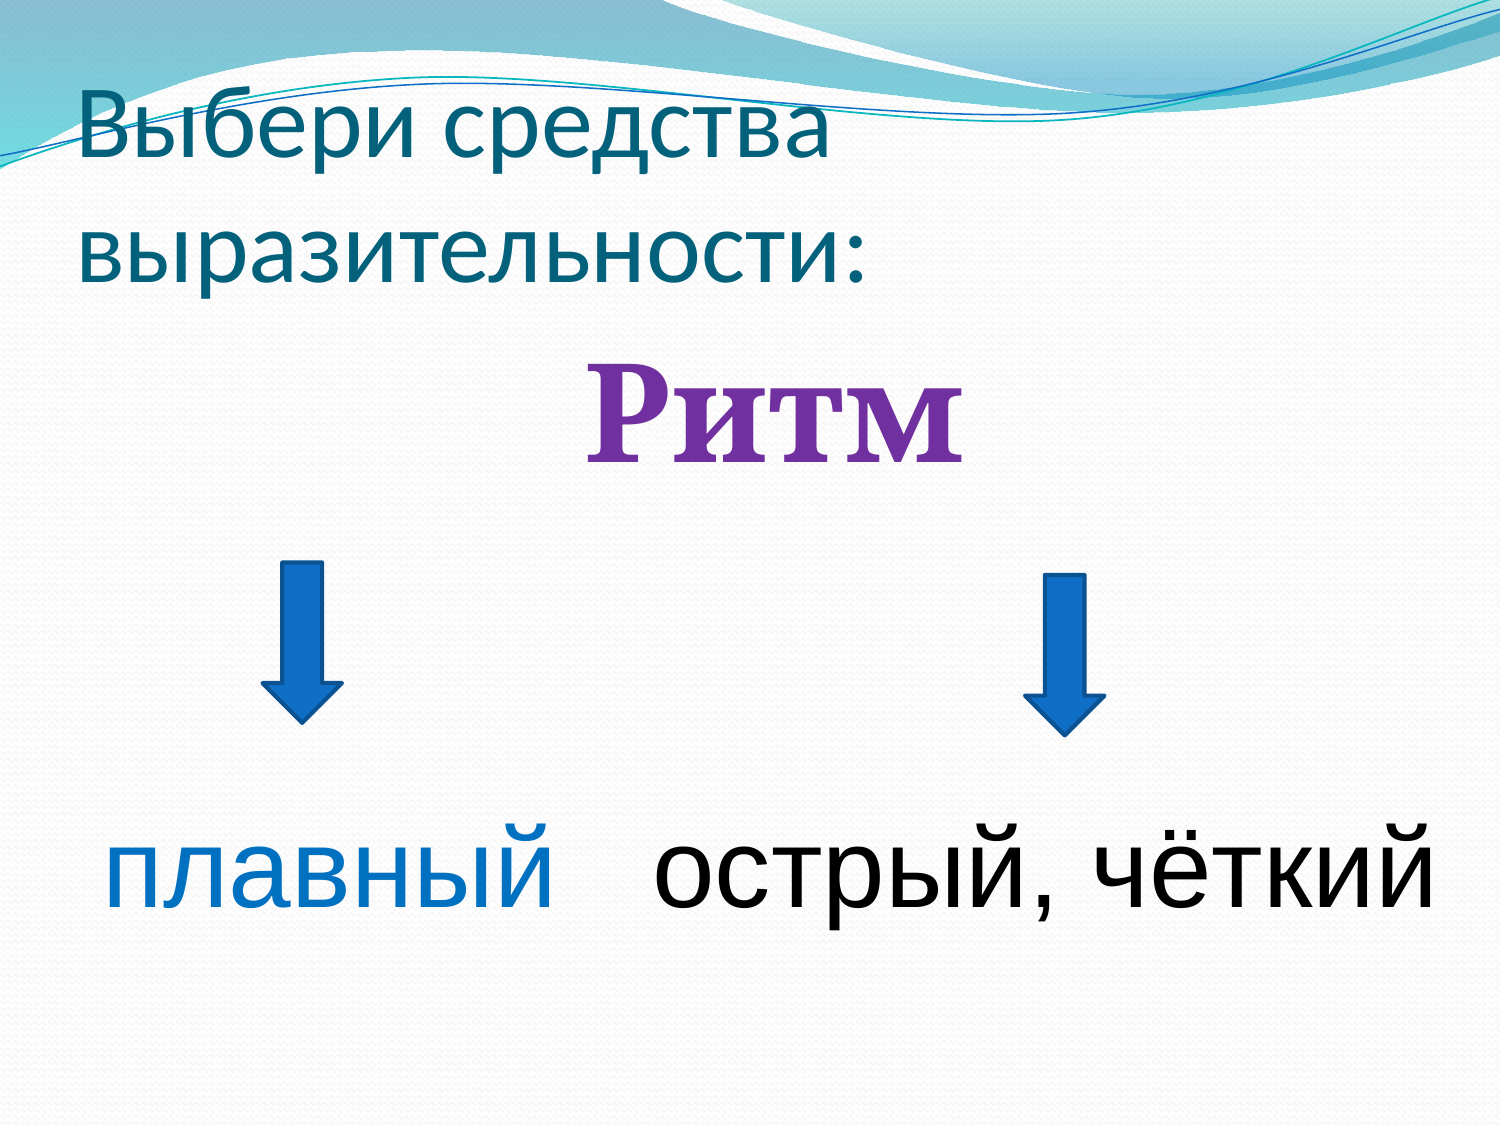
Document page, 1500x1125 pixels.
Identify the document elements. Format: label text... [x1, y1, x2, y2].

list Ритм [74, 317, 1451, 1038]
text_box острый, чёткий [637, 787, 1500, 938]
title Выбери средства выразительности: [74, 115, 1426, 304]
text_box [260, 560, 344, 725]
text_box плавный [87, 787, 637, 938]
text_box [1023, 572, 1107, 738]
